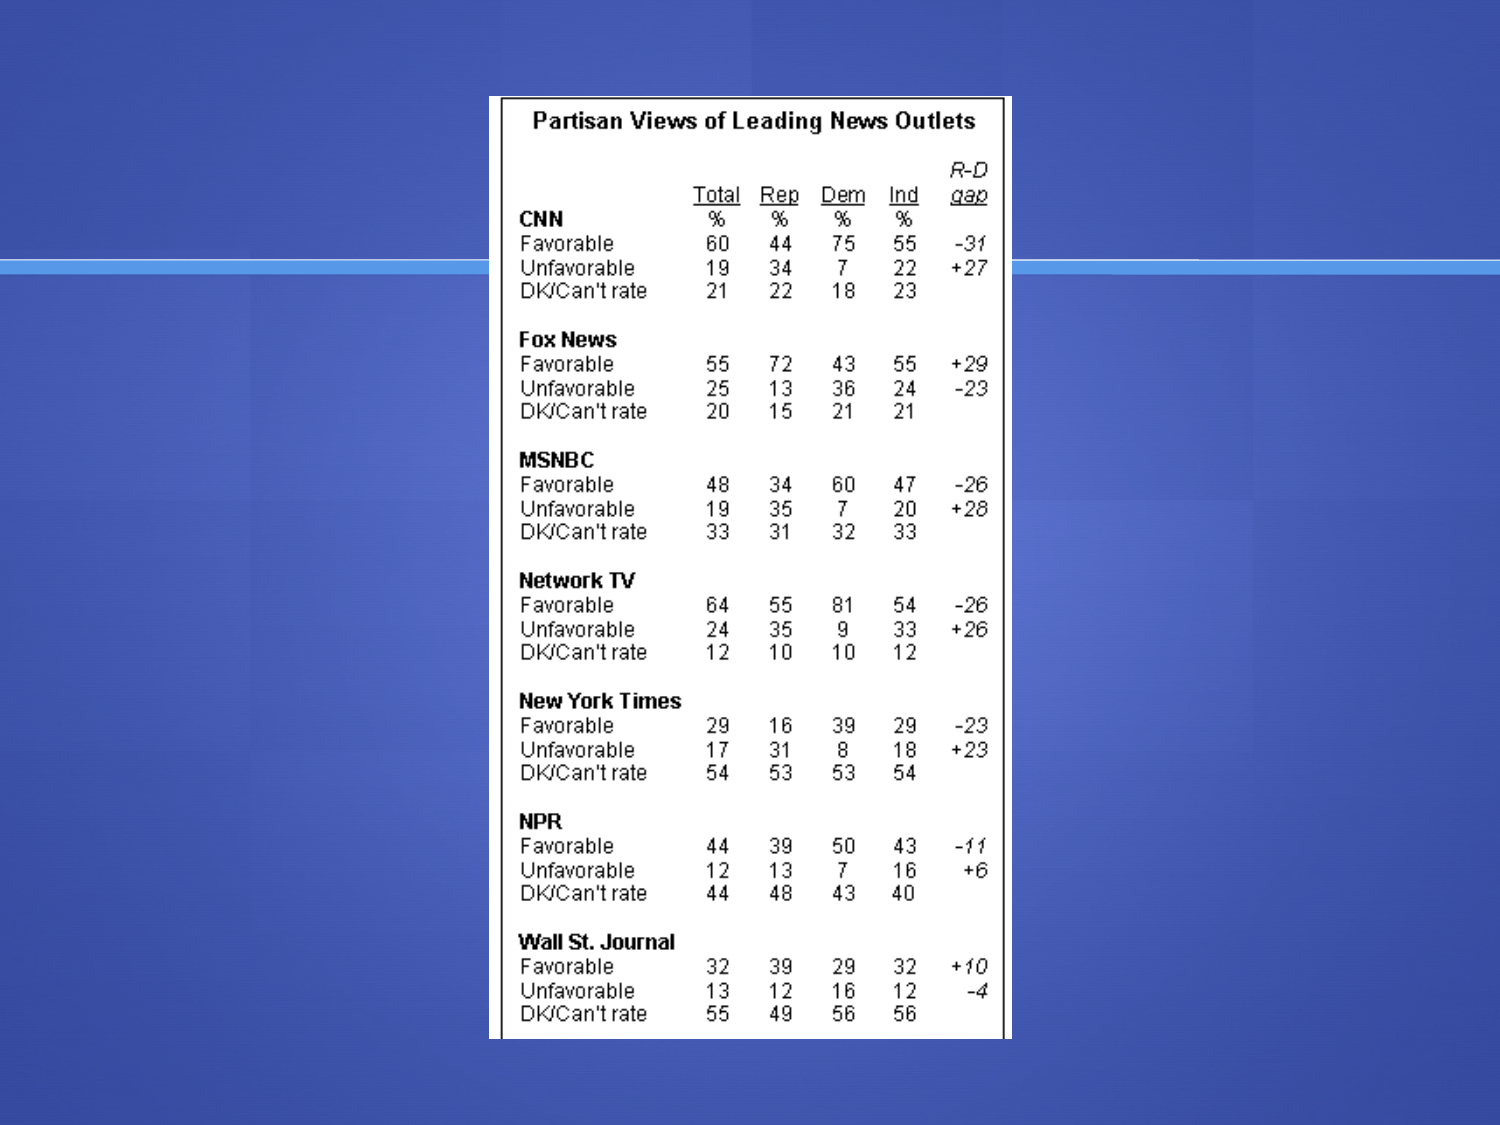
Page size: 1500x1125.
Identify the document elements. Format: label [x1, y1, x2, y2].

list [0, 95, 1500, 1040]
